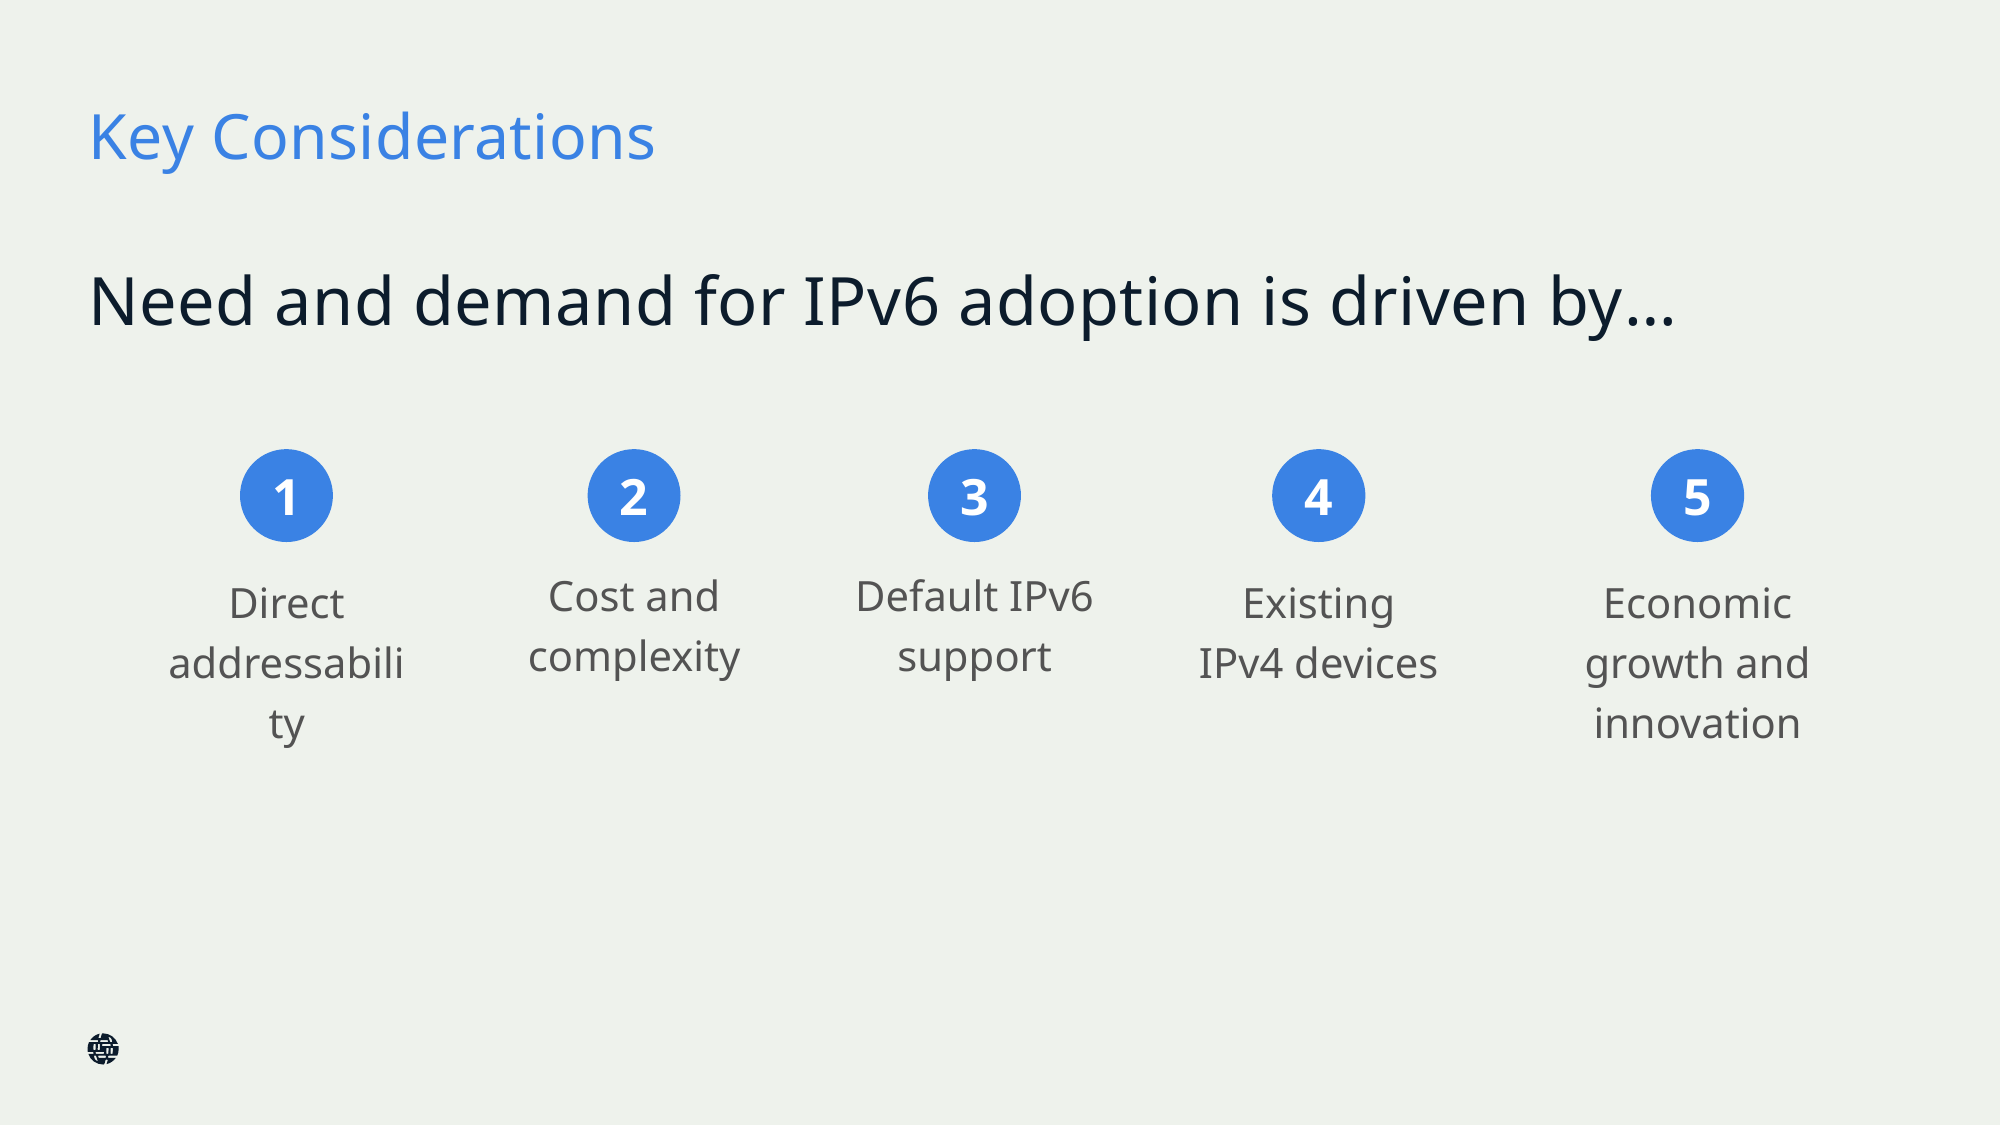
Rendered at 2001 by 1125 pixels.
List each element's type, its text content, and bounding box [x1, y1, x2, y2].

list Need and demand for IPv6 adoption is driven by… [88, 253, 1914, 357]
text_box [824, 449, 1125, 689]
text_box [149, 449, 424, 704]
title Key Considerations [88, 93, 1914, 182]
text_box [515, 449, 753, 689]
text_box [1180, 449, 1458, 704]
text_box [1512, 449, 1883, 704]
